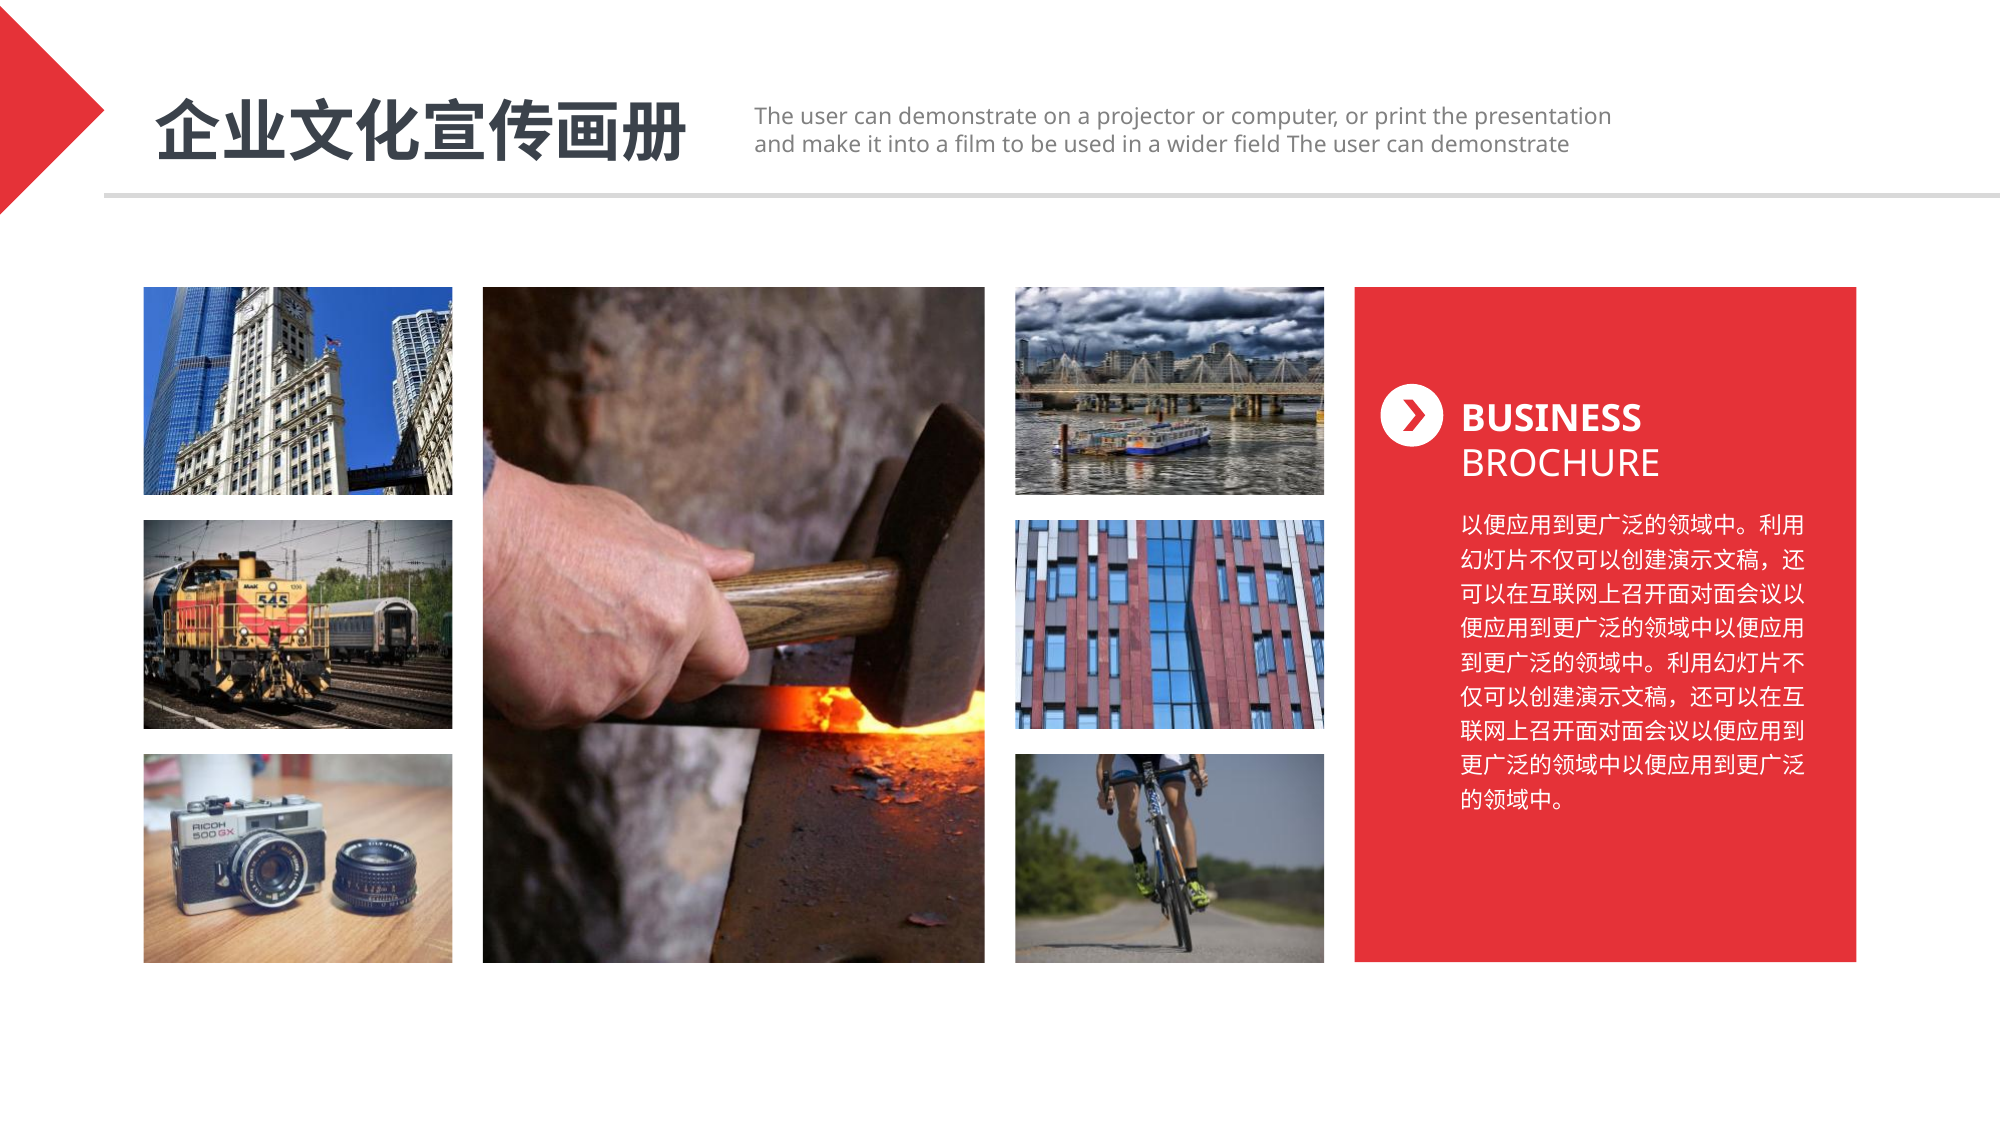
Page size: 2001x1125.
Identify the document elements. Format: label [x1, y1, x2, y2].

text_box [0, 0, 2000, 238]
text_box [482, 286, 986, 963]
text_box [1014, 520, 1325, 730]
text_box [142, 753, 453, 963]
text_box [1380, 383, 1830, 825]
text_box [142, 286, 453, 496]
text_box [142, 520, 453, 730]
text_box [1014, 753, 1325, 963]
text_box [1354, 286, 1857, 963]
text_box [1014, 286, 1325, 496]
